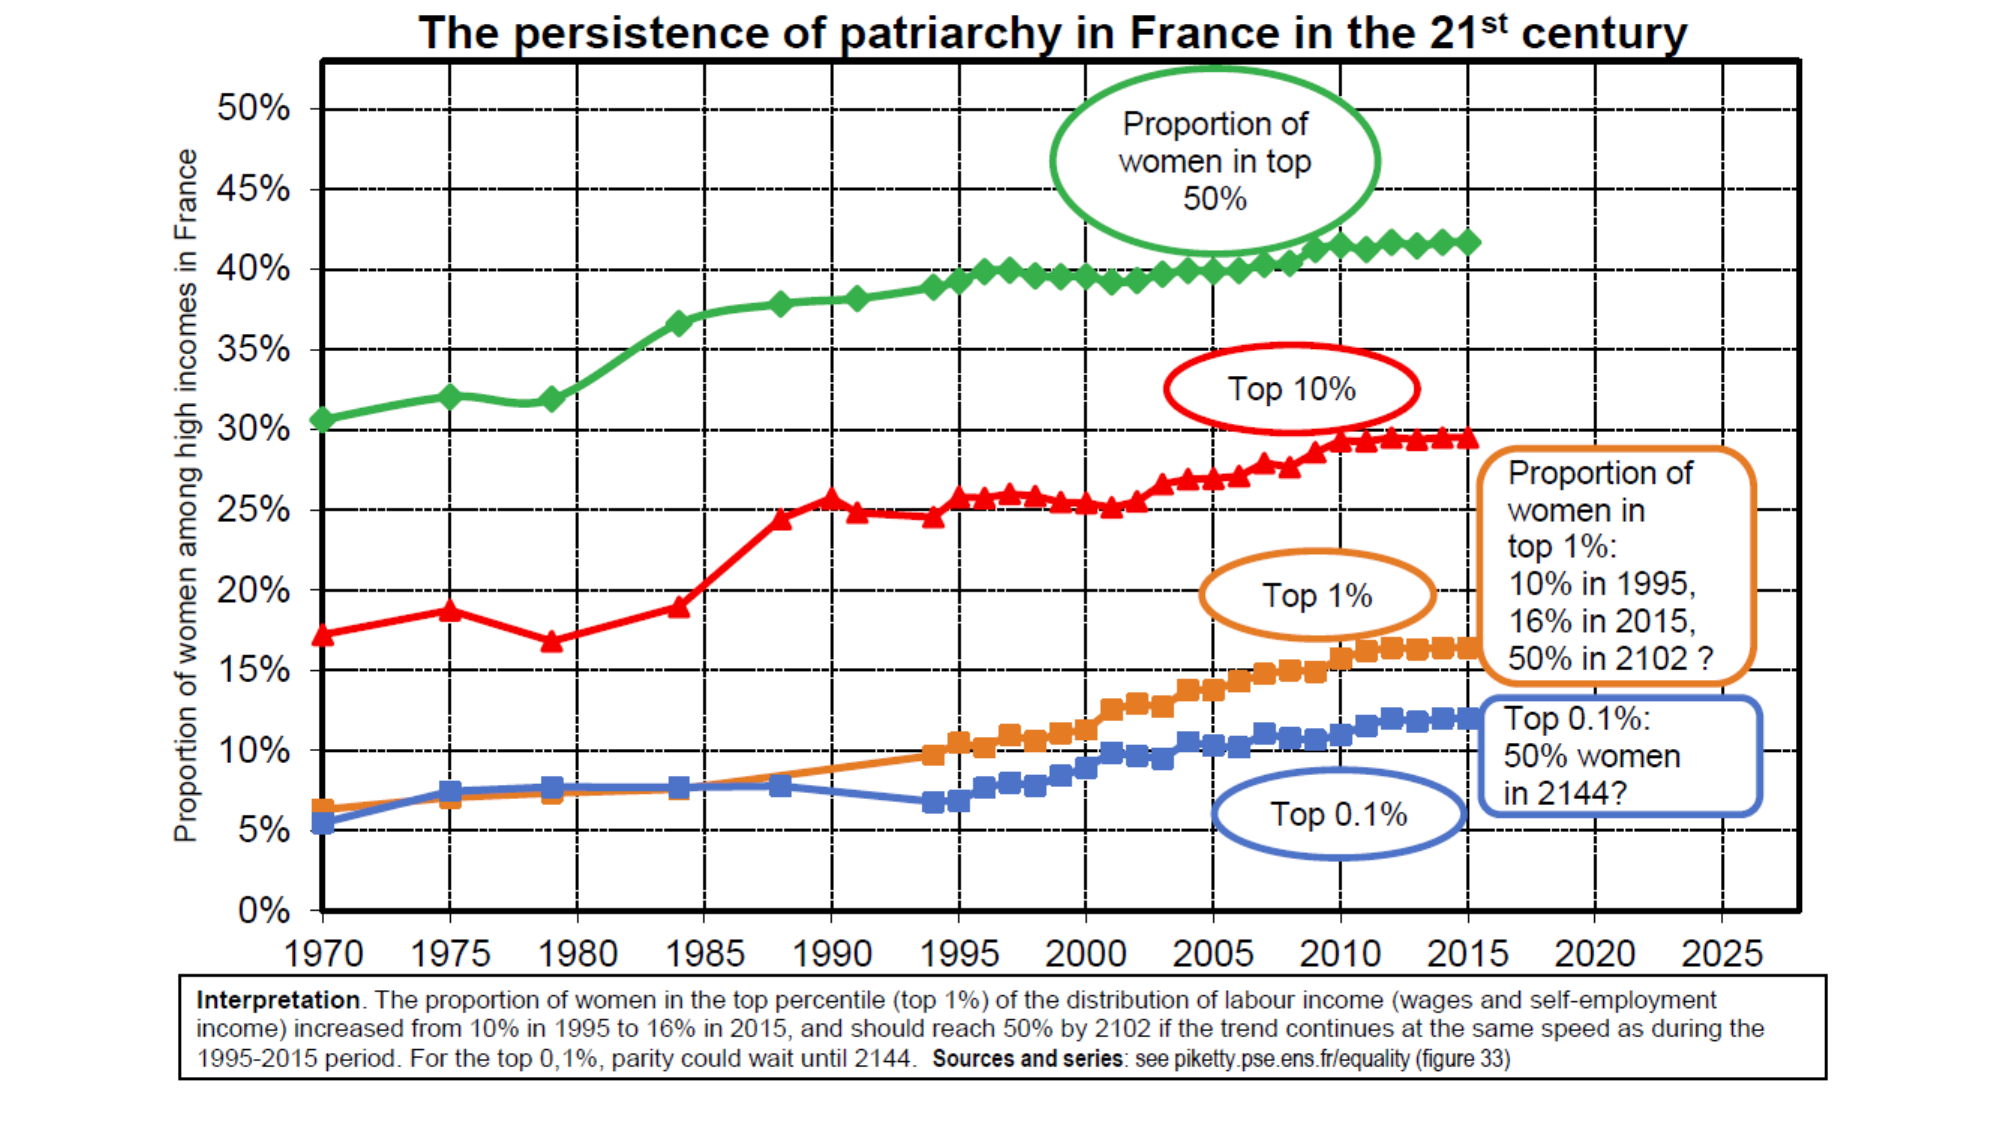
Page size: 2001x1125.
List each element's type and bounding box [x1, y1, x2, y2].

picture [132, 0, 1868, 1125]
